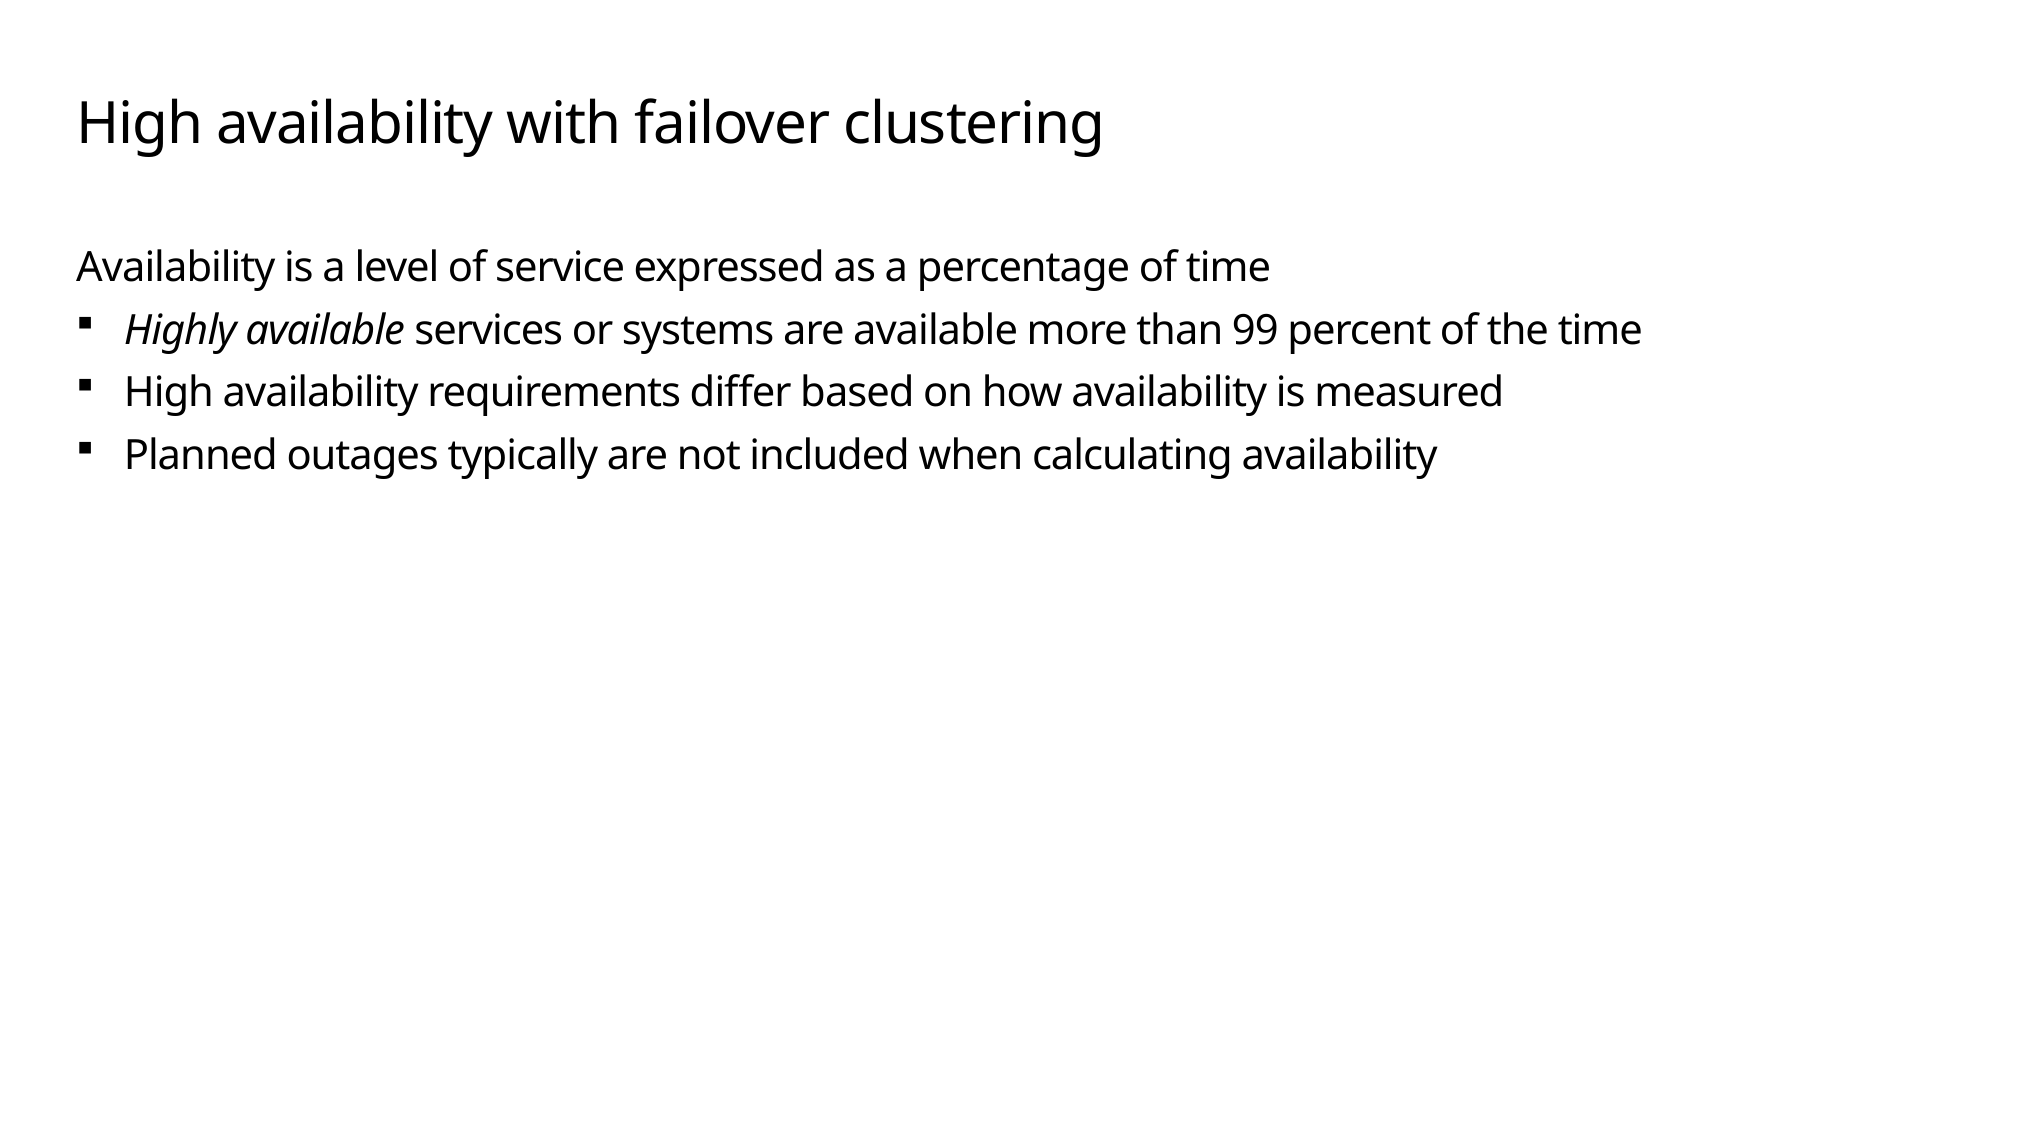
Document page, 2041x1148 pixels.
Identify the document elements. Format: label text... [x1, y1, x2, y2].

list Availability is a level of service expressed as a percentage of time Highly available services or systems are available more than 99 percent of the time High availability requirements differ based on how availability is measured Planned outages typically are not included when calculating availability [76, 240, 1970, 1074]
title High availability with failover clustering [76, 93, 1968, 161]
